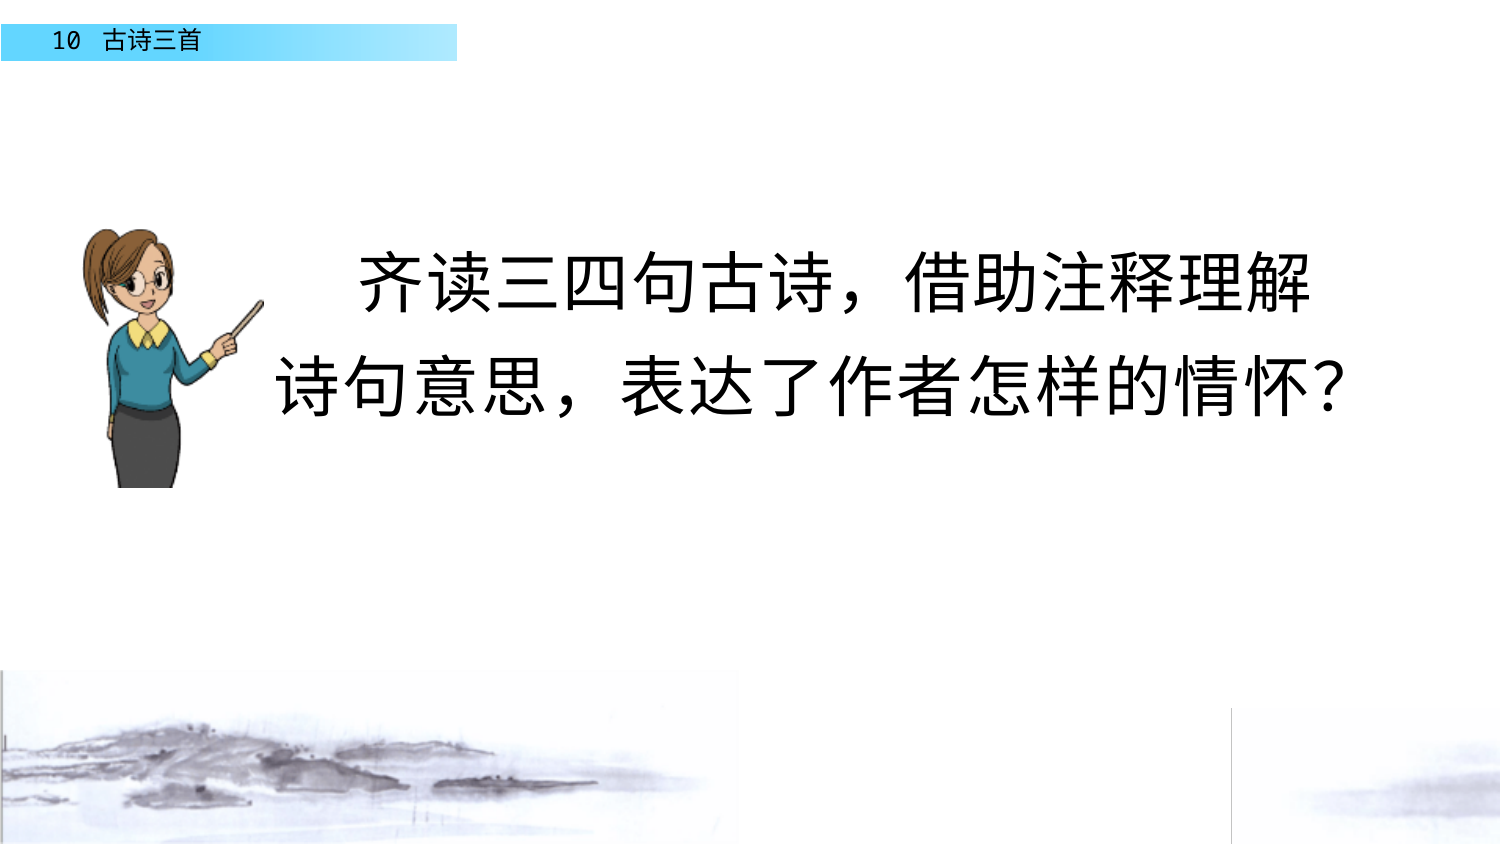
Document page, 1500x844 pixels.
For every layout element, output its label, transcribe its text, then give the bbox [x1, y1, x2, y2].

picture [1230, 708, 1500, 844]
text_box 齐读三四句古诗，借助注释理解诗句意思，表达了作者怎样的情怀？ [258, 209, 1328, 432]
picture [82, 228, 264, 489]
picture [0, 670, 739, 844]
